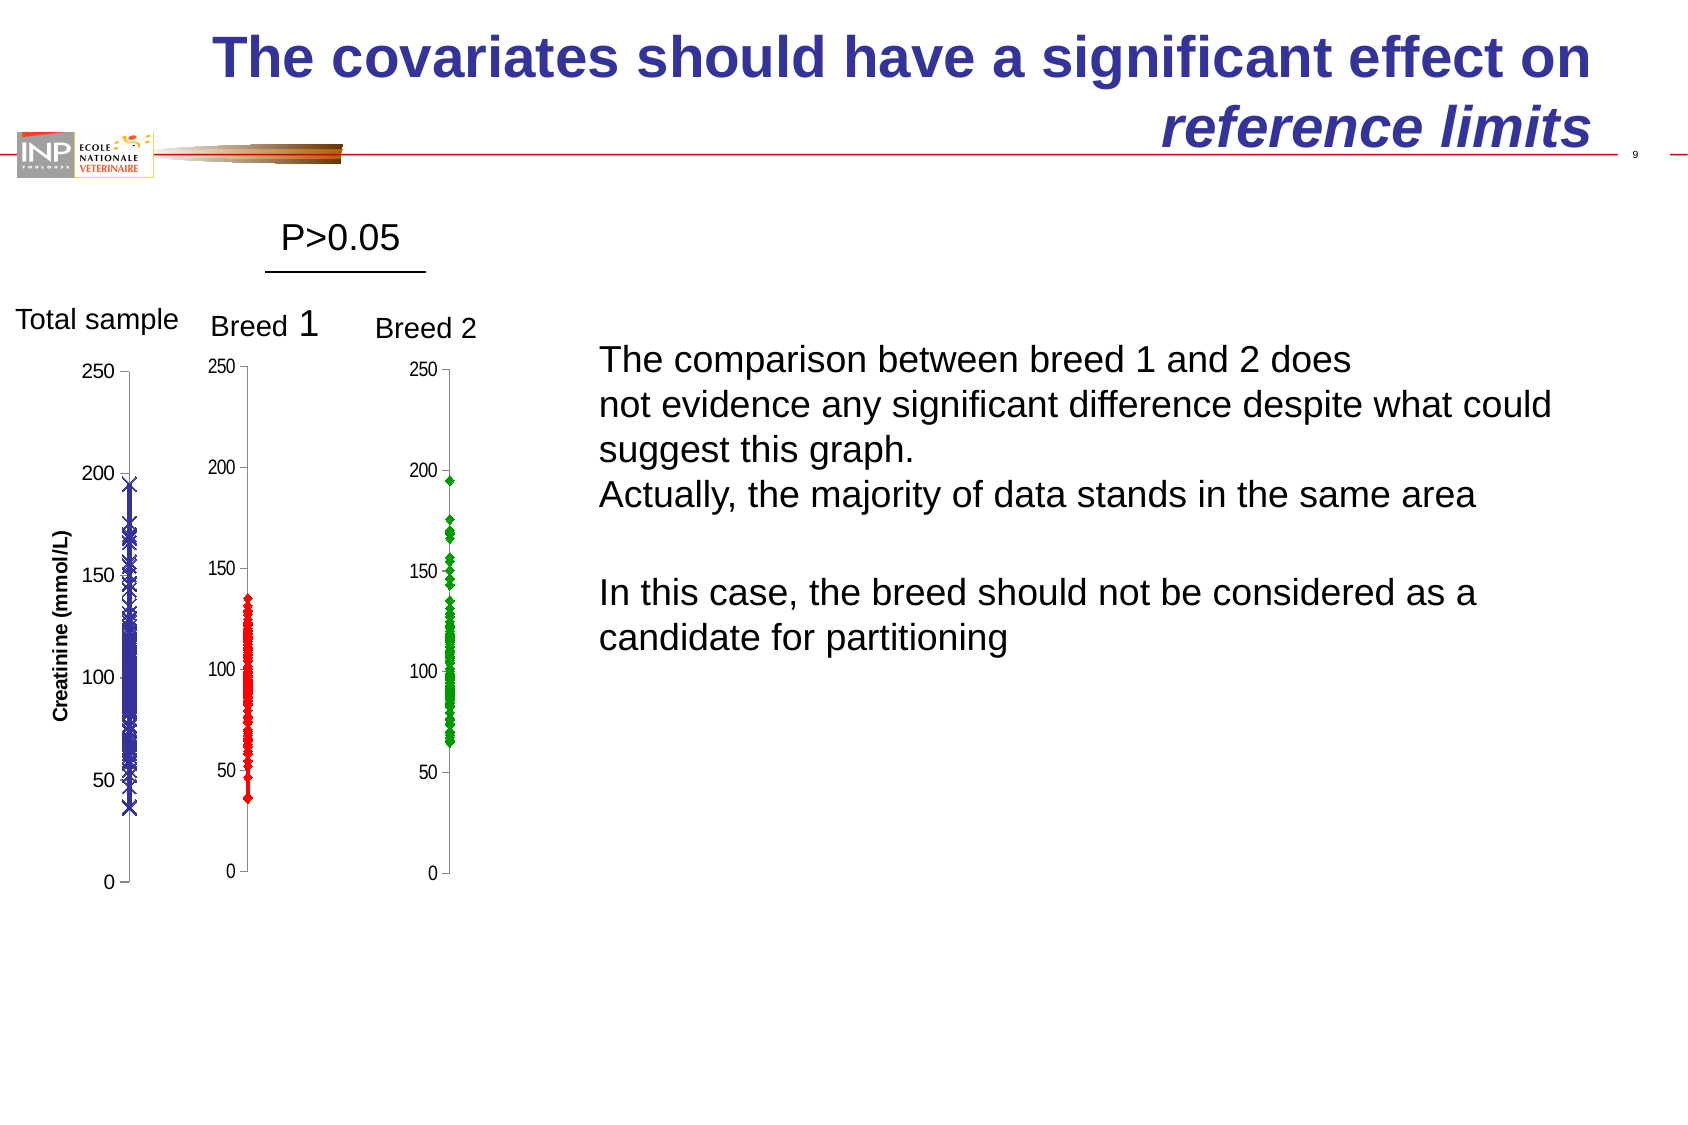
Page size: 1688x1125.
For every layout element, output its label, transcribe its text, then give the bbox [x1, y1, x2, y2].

chart [409, 357, 591, 894]
text_box Breed 2 [360, 302, 493, 352]
chart [40, 327, 380, 905]
text_box Total sample [0, 293, 195, 344]
text_box P>0.05 [265, 205, 416, 266]
text_box In this case, the breed should not be considered as a candidate for partitioning [594, 560, 1632, 665]
title The covariates should have a significant effect on reference limits [80, 31, 1609, 147]
picture [17, 132, 154, 178]
text_box Breed 1 [195, 292, 335, 352]
text_box The comparison between breed 1 and 2 does not evidence any significant difference despite what could suggest this graph. Actually, the majority of data stands in the same area [584, 327, 1627, 523]
